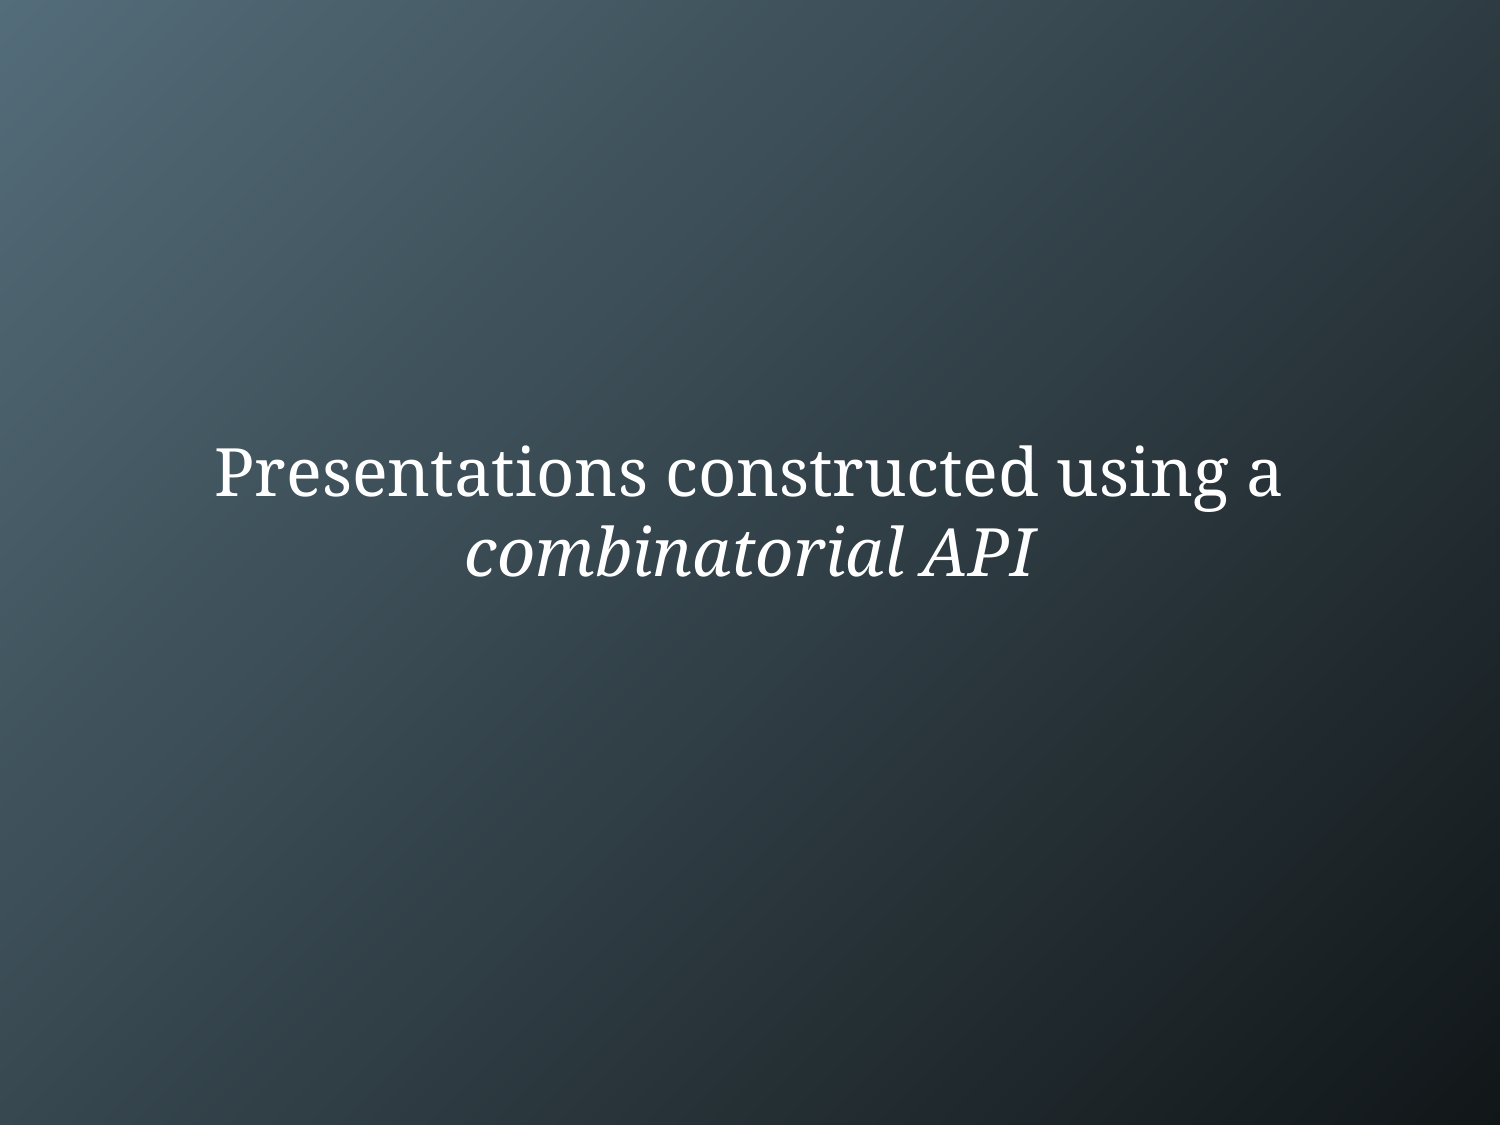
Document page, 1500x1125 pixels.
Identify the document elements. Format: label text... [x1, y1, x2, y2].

title Presentations constructed using a combinatorial API [112, 326, 1388, 693]
